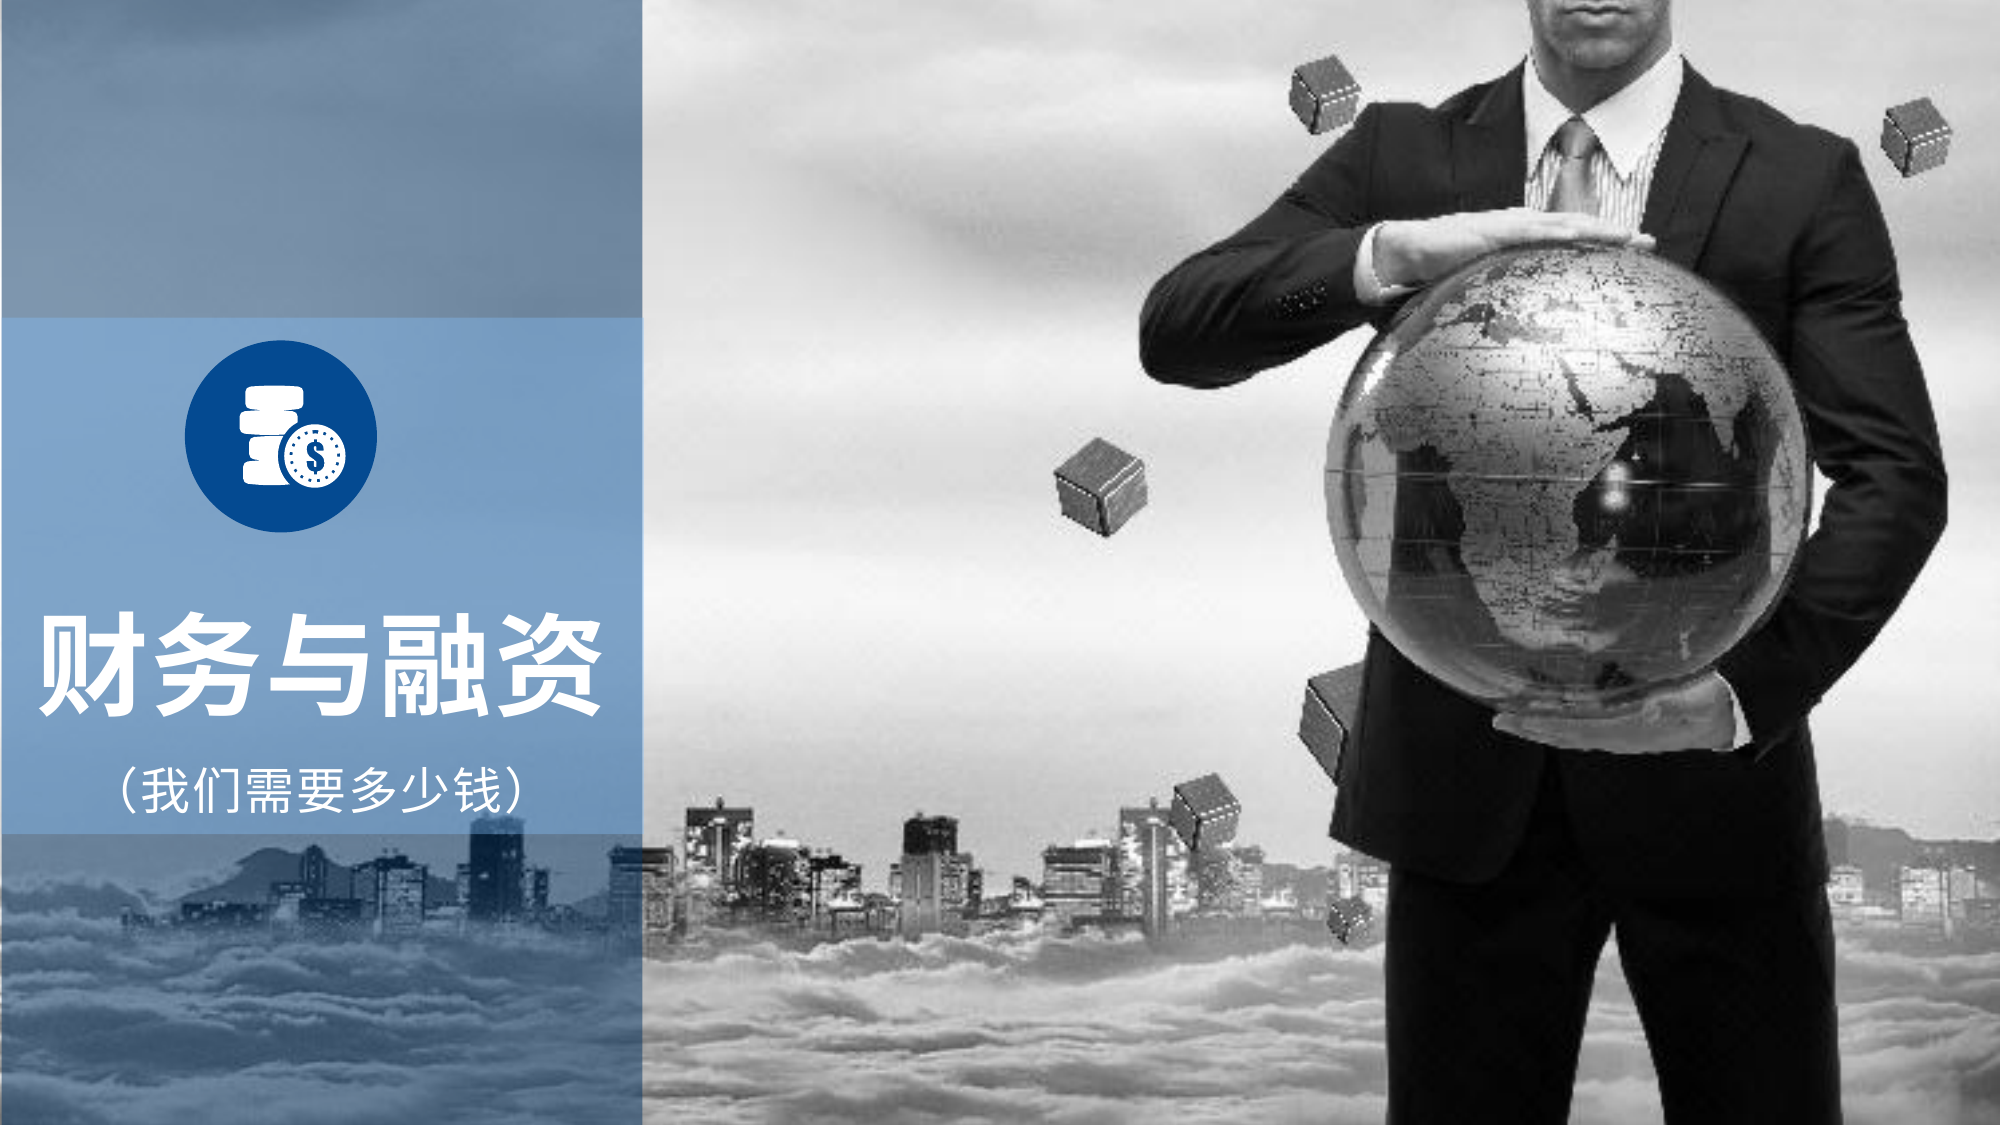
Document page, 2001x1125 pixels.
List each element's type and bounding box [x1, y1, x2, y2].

picture [0, 0, 2000, 1125]
text_box [184, 340, 377, 533]
